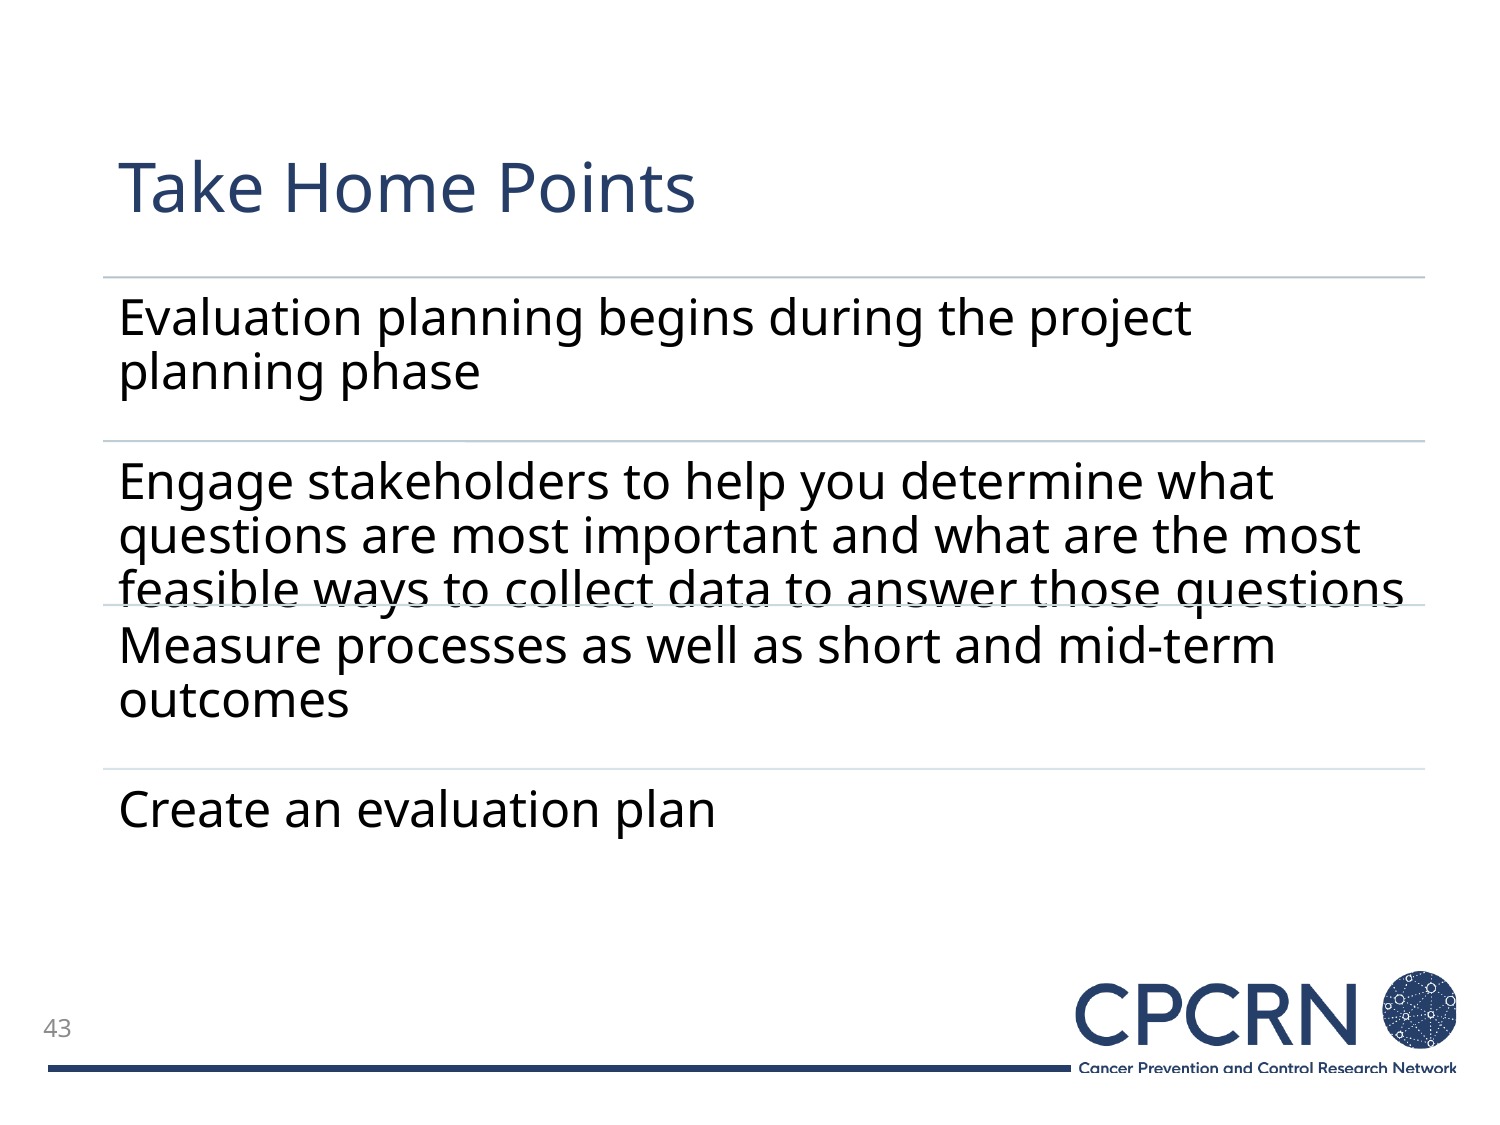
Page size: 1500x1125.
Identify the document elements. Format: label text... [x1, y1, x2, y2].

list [103, 277, 1426, 933]
title Take Home Points [103, 103, 1397, 277]
slide_number 43 [28, 999, 379, 1060]
